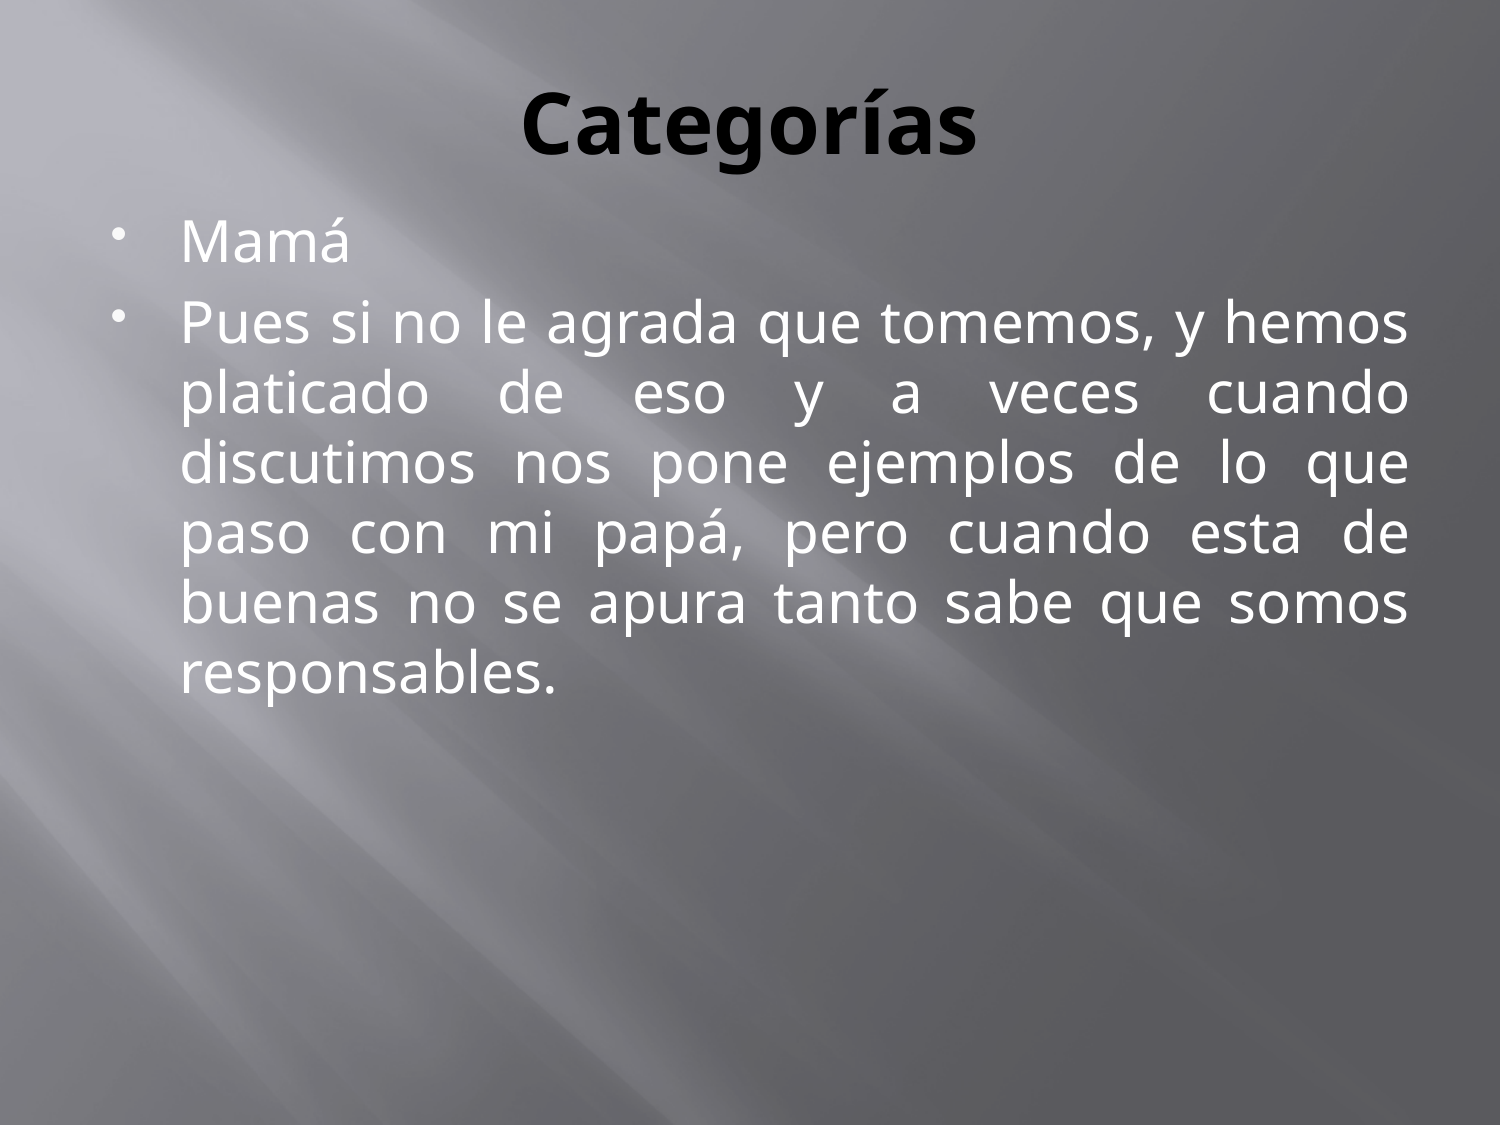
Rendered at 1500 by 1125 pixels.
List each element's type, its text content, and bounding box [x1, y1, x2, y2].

list Mamá Pues si no le agrada que tomemos, y hemos platicado de eso y a veces cuando discutimos nos pone ejemplos de lo que paso con mi papá, pero cuando esta de buenas no se apura tanto sabe que somos responsables. [75, 196, 1425, 1005]
title Categorías [75, 45, 1425, 196]
